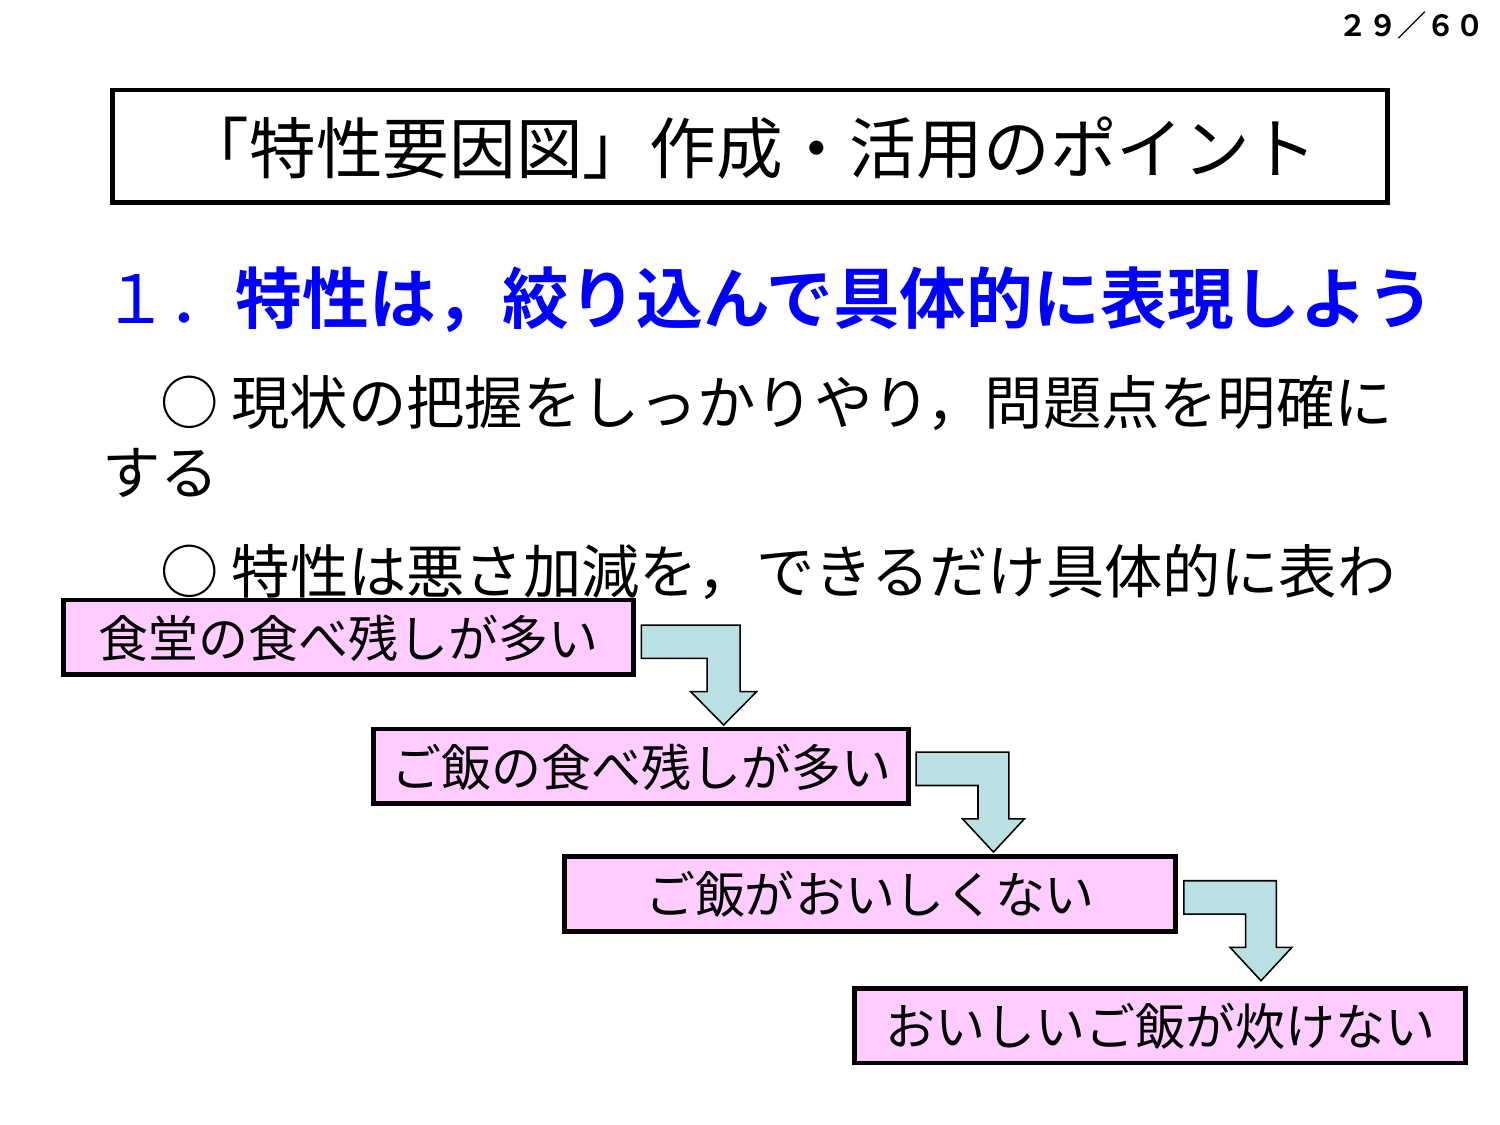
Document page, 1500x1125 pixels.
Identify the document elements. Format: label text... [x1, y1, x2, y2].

text_box ご飯の食べ残しが多い [373, 728, 909, 804]
text_box [916, 752, 1025, 853]
text_box ２９／６０ [1324, 0, 1500, 85]
text_box 食堂の食べ残しが多い [63, 599, 634, 675]
text_box [641, 625, 757, 726]
text_box ご飯がおいしくない [564, 856, 1176, 932]
text_box １．特性は，絞り込んで具体的に表現しよう ○ 現状の把握をしっかりやり，問題点を明確にする ○ 特性は悪さ加減を，できるだけ具体的に表わそう [87, 249, 1466, 683]
text_box [1183, 880, 1292, 981]
title 「特性要因図」作成・活用のポイント [112, 90, 1388, 203]
text_box おいしいご飯が炊けない [854, 988, 1466, 1063]
